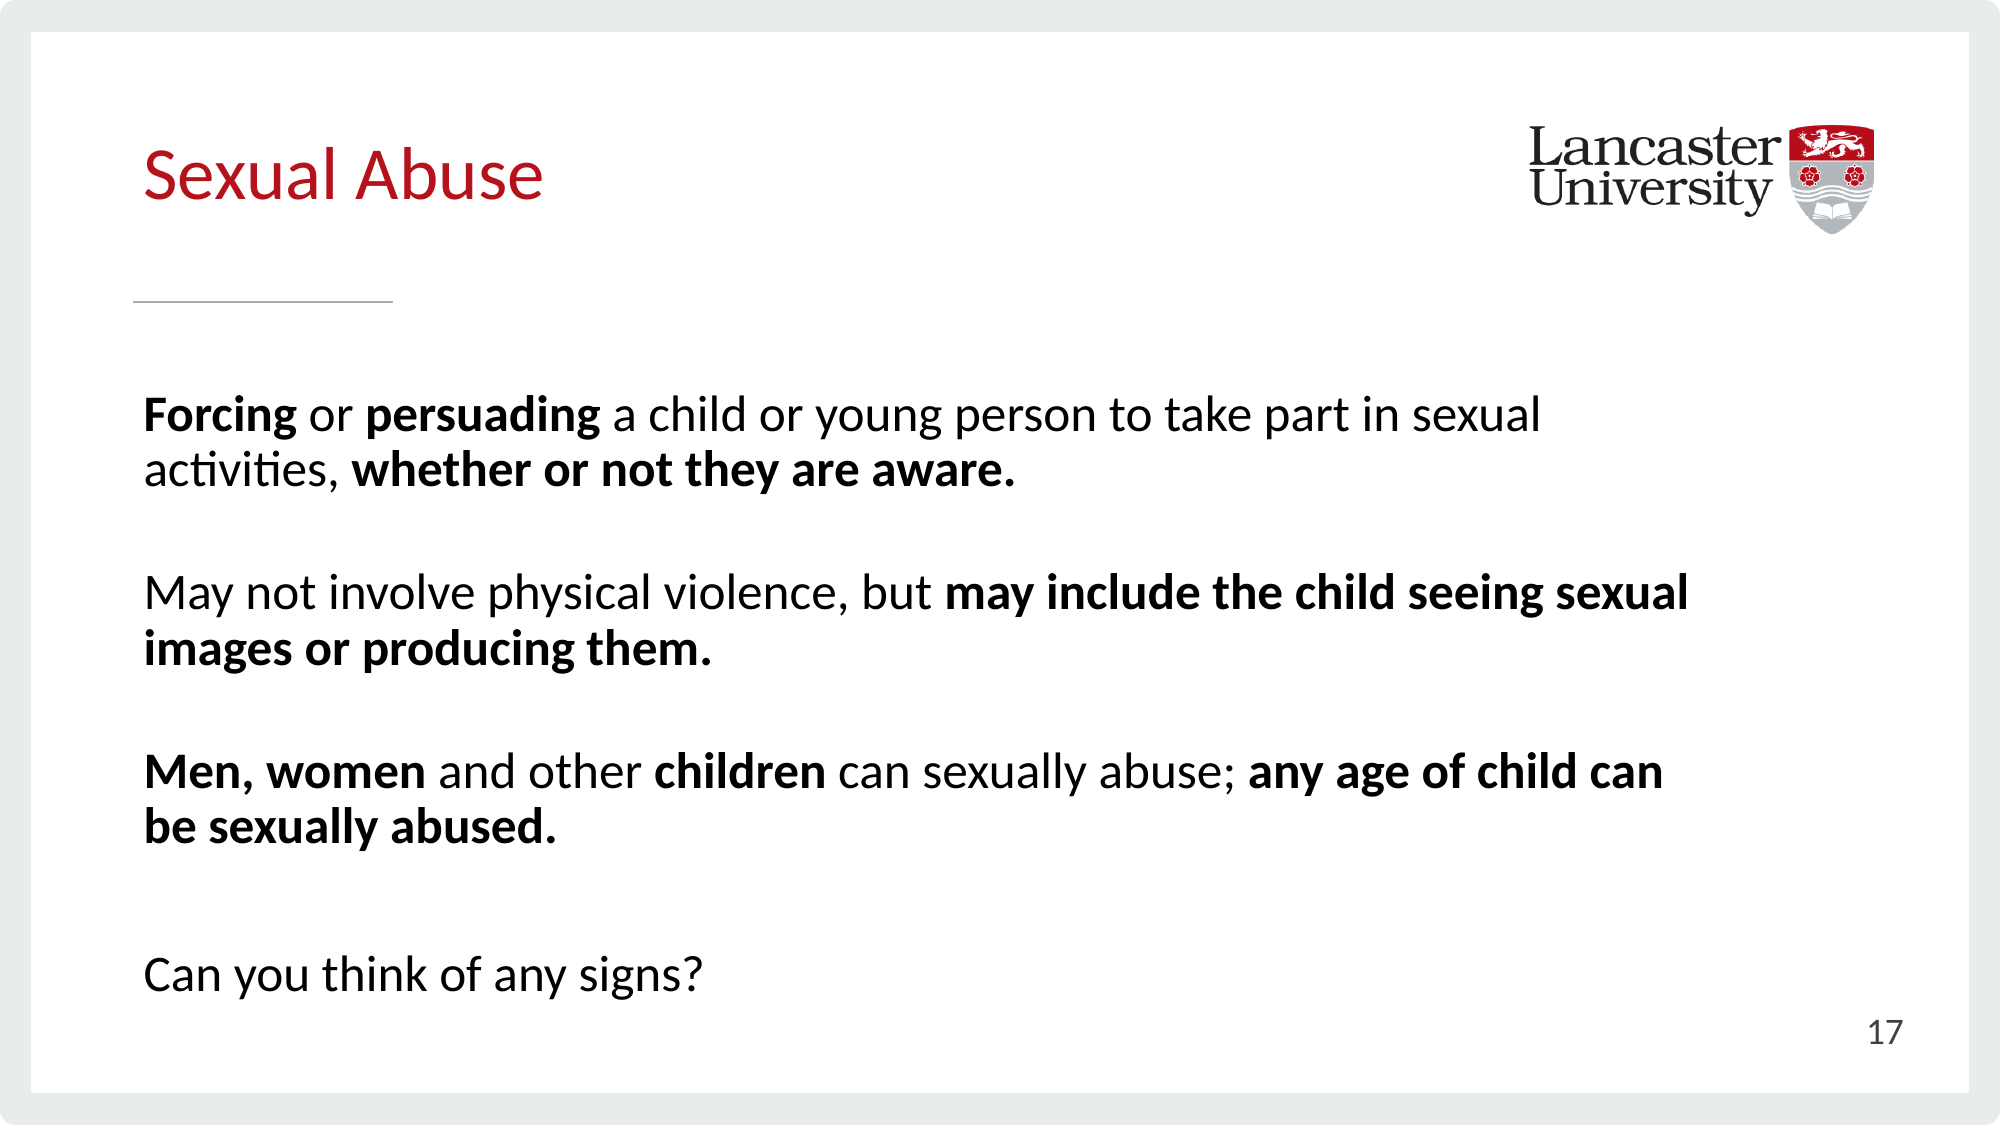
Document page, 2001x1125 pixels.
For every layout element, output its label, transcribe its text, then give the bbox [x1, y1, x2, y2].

list Forcing or persuading a child or young person to take part in sexual activities, whether or not they are aware. May not involve physical violence, but may include the child seeing sexual images or producing them. Men, women and other children can sexually abuse; any age of child can be sexually abused. Can you think of any signs? [128, 379, 1738, 1014]
title Sexual Abuse [128, 78, 1482, 279]
slide_number 17 [1468, 999, 1919, 1060]
